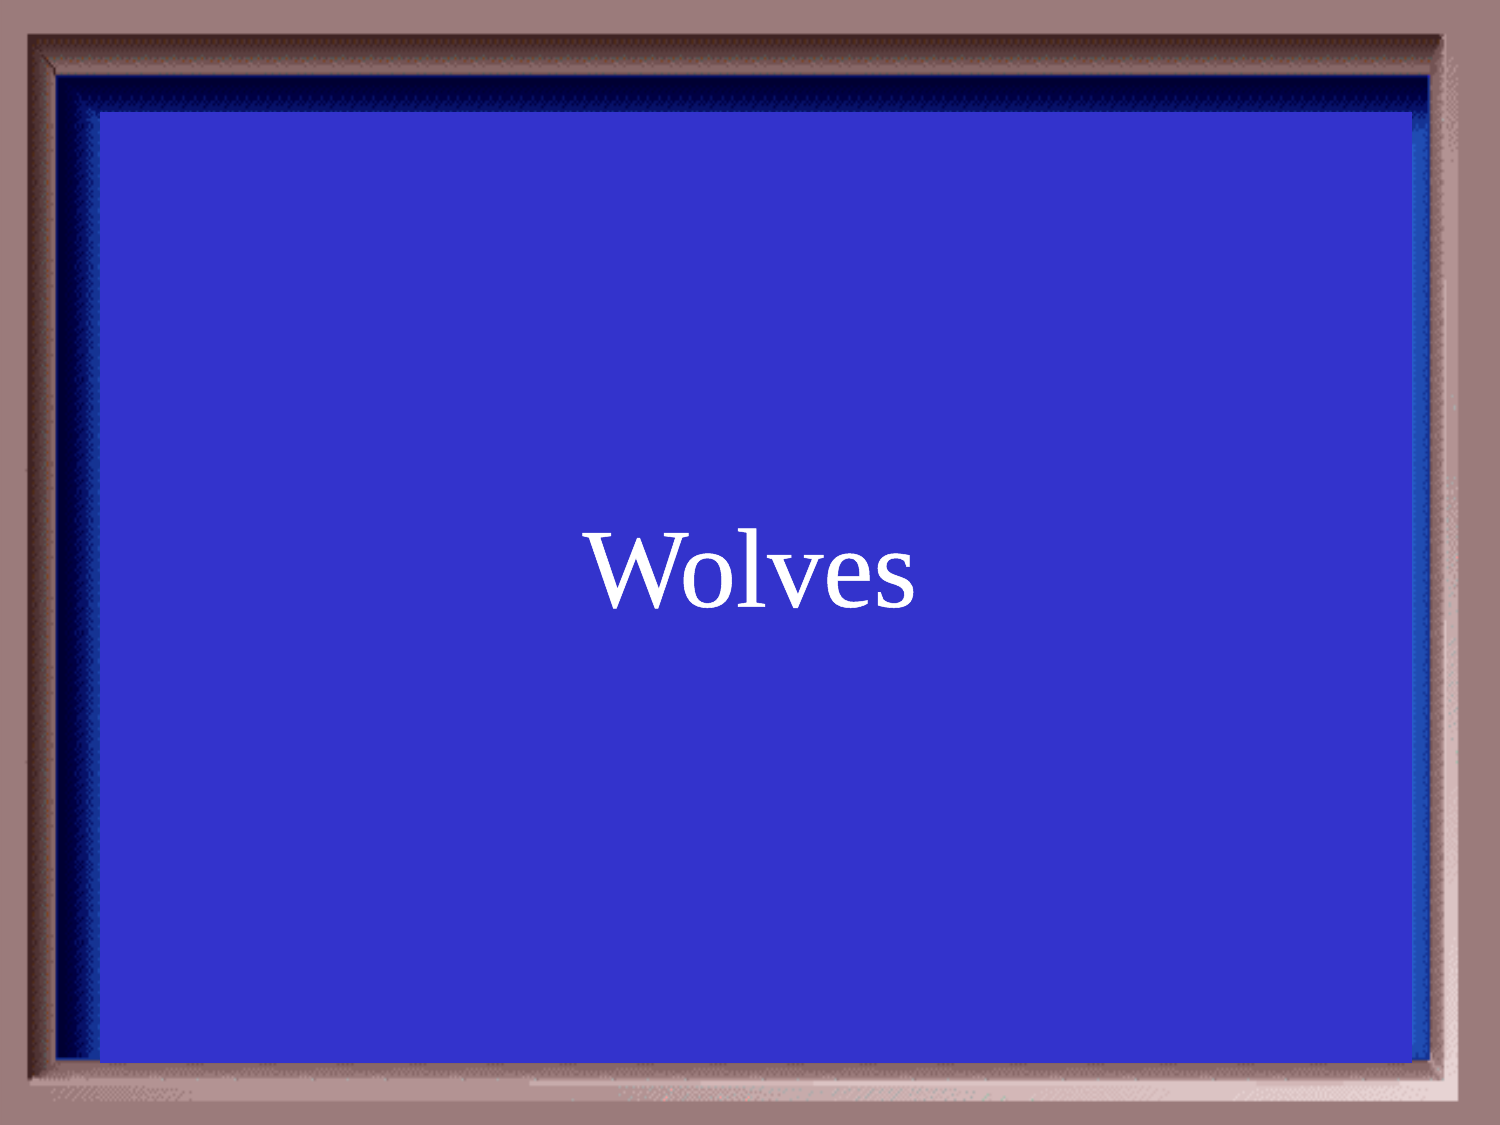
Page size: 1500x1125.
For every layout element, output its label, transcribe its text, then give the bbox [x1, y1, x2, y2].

text_box Wolves [567, 486, 933, 637]
picture [0, 0, 1500, 1125]
text_box [99, 112, 1413, 1063]
